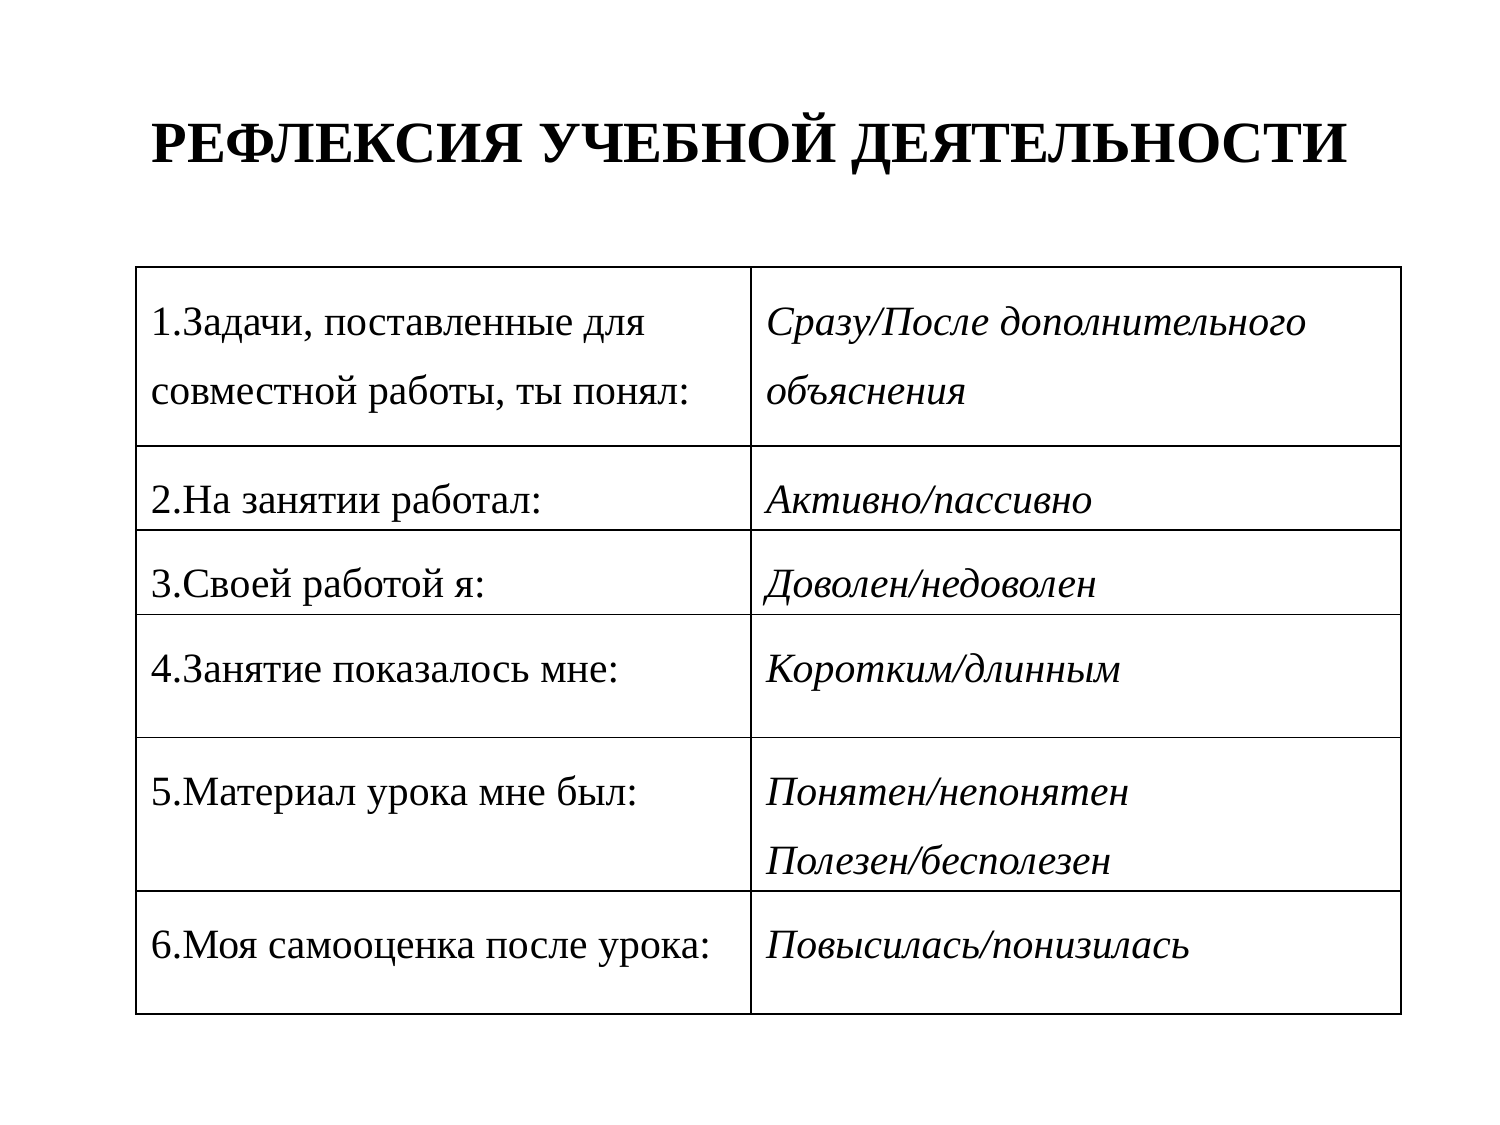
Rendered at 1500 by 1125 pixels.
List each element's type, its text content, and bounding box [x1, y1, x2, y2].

title РЕФЛЕКСИЯ УЧЕБНОЙ ДЕЯТЕЛЬНОСТИ [75, 45, 1425, 233]
table_cell Понятен/непонятен Полезен/бесполезен [752, 748, 1400, 890]
table_header Сразу/После дополнительного объяснения [752, 268, 1400, 445]
table_cell Понятен/непонятен Полезен/бесполезен [752, 738, 1400, 747]
table_cell Доволен/недоволен [752, 531, 1400, 614]
table_cell 6.Моя самооценка после урока: [137, 892, 750, 1013]
table_cell Коротким/длинным [752, 615, 1400, 737]
table_cell 5.Материал урока мне был: [137, 738, 750, 747]
table_header 1.Задачи, поставленные для совместной работы, ты понял: [137, 268, 750, 445]
table_cell 2.На занятии работал: [137, 447, 750, 529]
table_cell 4.Занятие показалось мне: [137, 615, 750, 737]
table_cell 5.Материал урока мне был: [137, 748, 750, 890]
table_cell Активно/пассивно [752, 447, 1400, 529]
table_cell Повысилась/понизилась [752, 892, 1400, 1013]
table_cell 3.Своей работой я: [137, 531, 750, 614]
